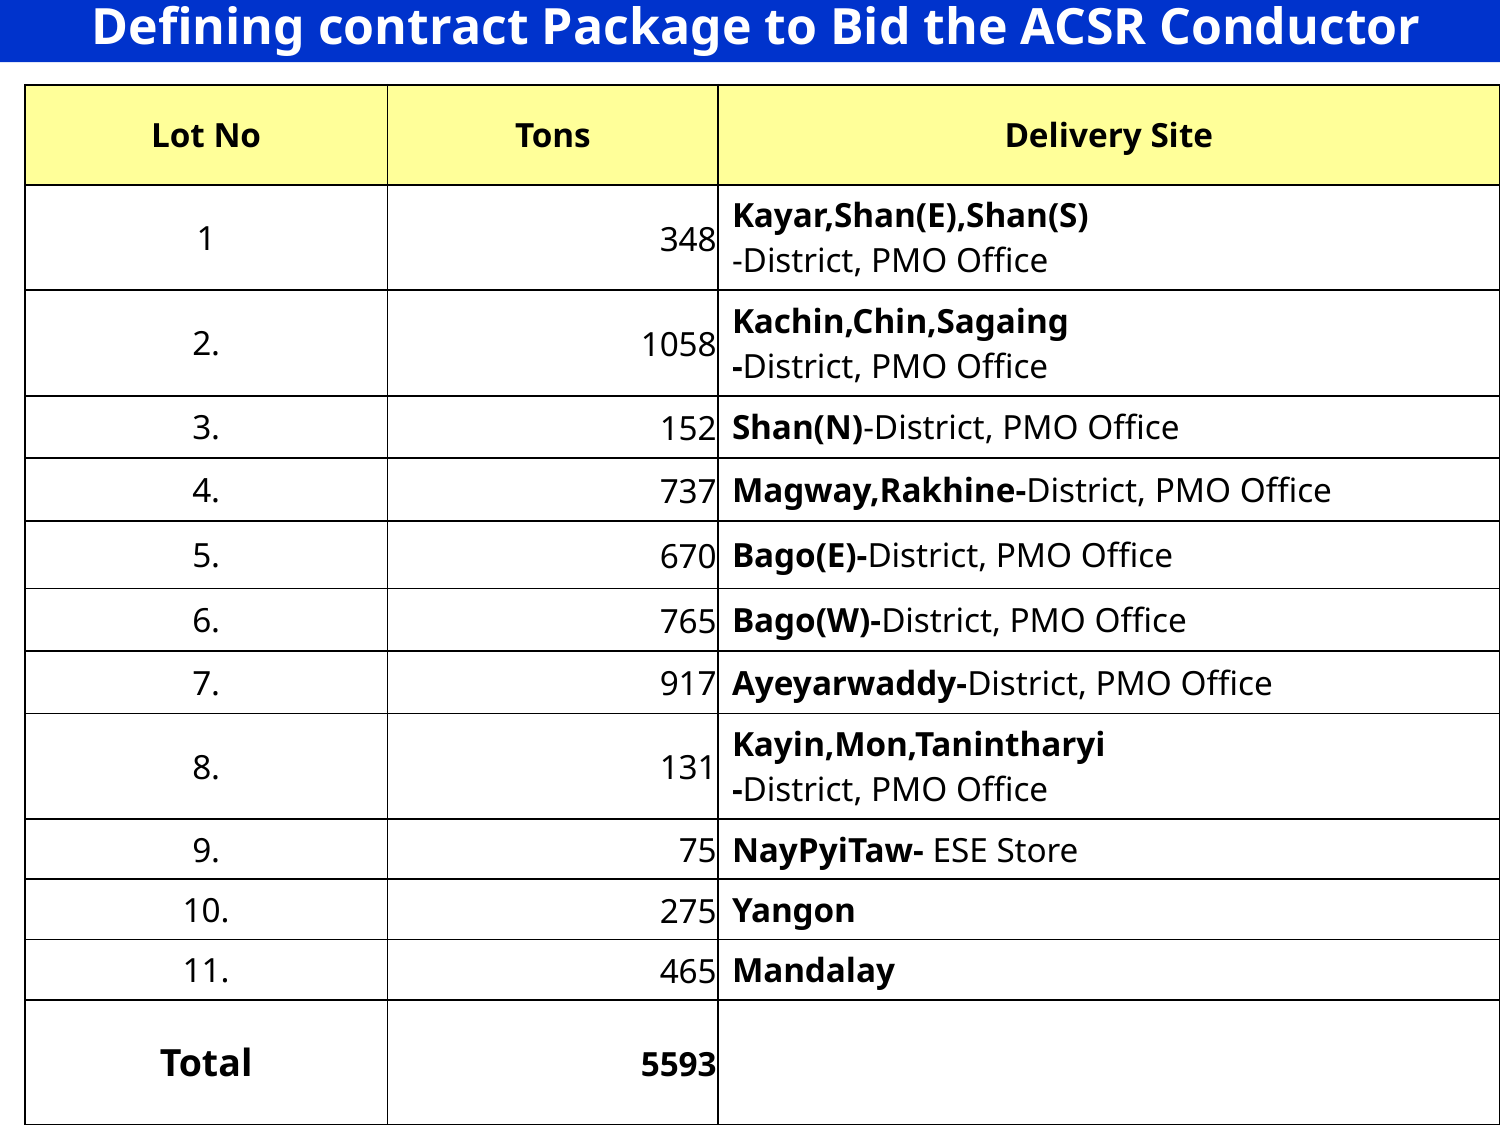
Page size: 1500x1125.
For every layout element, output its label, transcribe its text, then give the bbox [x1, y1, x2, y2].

table_cell 465 [388, 940, 717, 999]
table_cell 5. [26, 522, 387, 588]
table_cell NayPyiTaw- ESE Store [719, 820, 1499, 878]
table_cell Shan(N)-District, PMO Office [719, 397, 1499, 457]
table_cell 3. [26, 397, 387, 457]
table_cell 4. [26, 459, 387, 520]
table_cell 917 [388, 652, 717, 713]
table_cell Kayin,Mon,Tanintharyi -District, PMO Office [719, 714, 1499, 818]
table_cell 9. [26, 820, 387, 878]
table_cell 348 [388, 186, 717, 289]
table_cell Bago(W)-District, PMO Office [719, 589, 1499, 650]
table_cell 765 [388, 589, 717, 650]
table_cell 670 [388, 522, 717, 588]
table_cell Bago(E)-District, PMO Office [719, 522, 1499, 588]
table_cell 275 [388, 880, 717, 939]
table_header Tons [388, 86, 717, 184]
table_cell 7. [26, 652, 387, 713]
table_cell 6. [26, 589, 387, 650]
table_cell 75 [388, 820, 717, 878]
table_cell 131 [388, 714, 717, 818]
table_header Delivery Site [719, 86, 1499, 184]
table_cell Kayar,Shan(E),Shan(S) -District, PMO Office [719, 186, 1499, 289]
table_cell 11. [26, 940, 387, 999]
table_cell 1 [26, 186, 387, 289]
table_cell Kachin,Chin,Sagaing -District, PMO Office [719, 291, 1499, 395]
table_cell 8. [26, 714, 387, 818]
table_cell Ayeyarwaddy-District, PMO Office [719, 652, 1499, 713]
table_header Lot No [26, 86, 387, 184]
table_cell [719, 1001, 1499, 1124]
table_cell 737 [388, 459, 717, 520]
table_cell Mandalay [719, 940, 1499, 999]
table_cell 152 [388, 397, 717, 457]
table_cell Yangon [719, 880, 1499, 939]
text_box Defining contract Package to Bid the ACSR Conductor [0, 0, 1500, 63]
table_cell 2. [26, 291, 387, 395]
table_cell Total [26, 1001, 387, 1124]
table_cell 10. [26, 880, 387, 939]
table_cell Magway,Rakhine-District, PMO Office [719, 459, 1499, 520]
table_cell 5593 [388, 1001, 717, 1124]
table_cell 1058 [388, 291, 717, 395]
